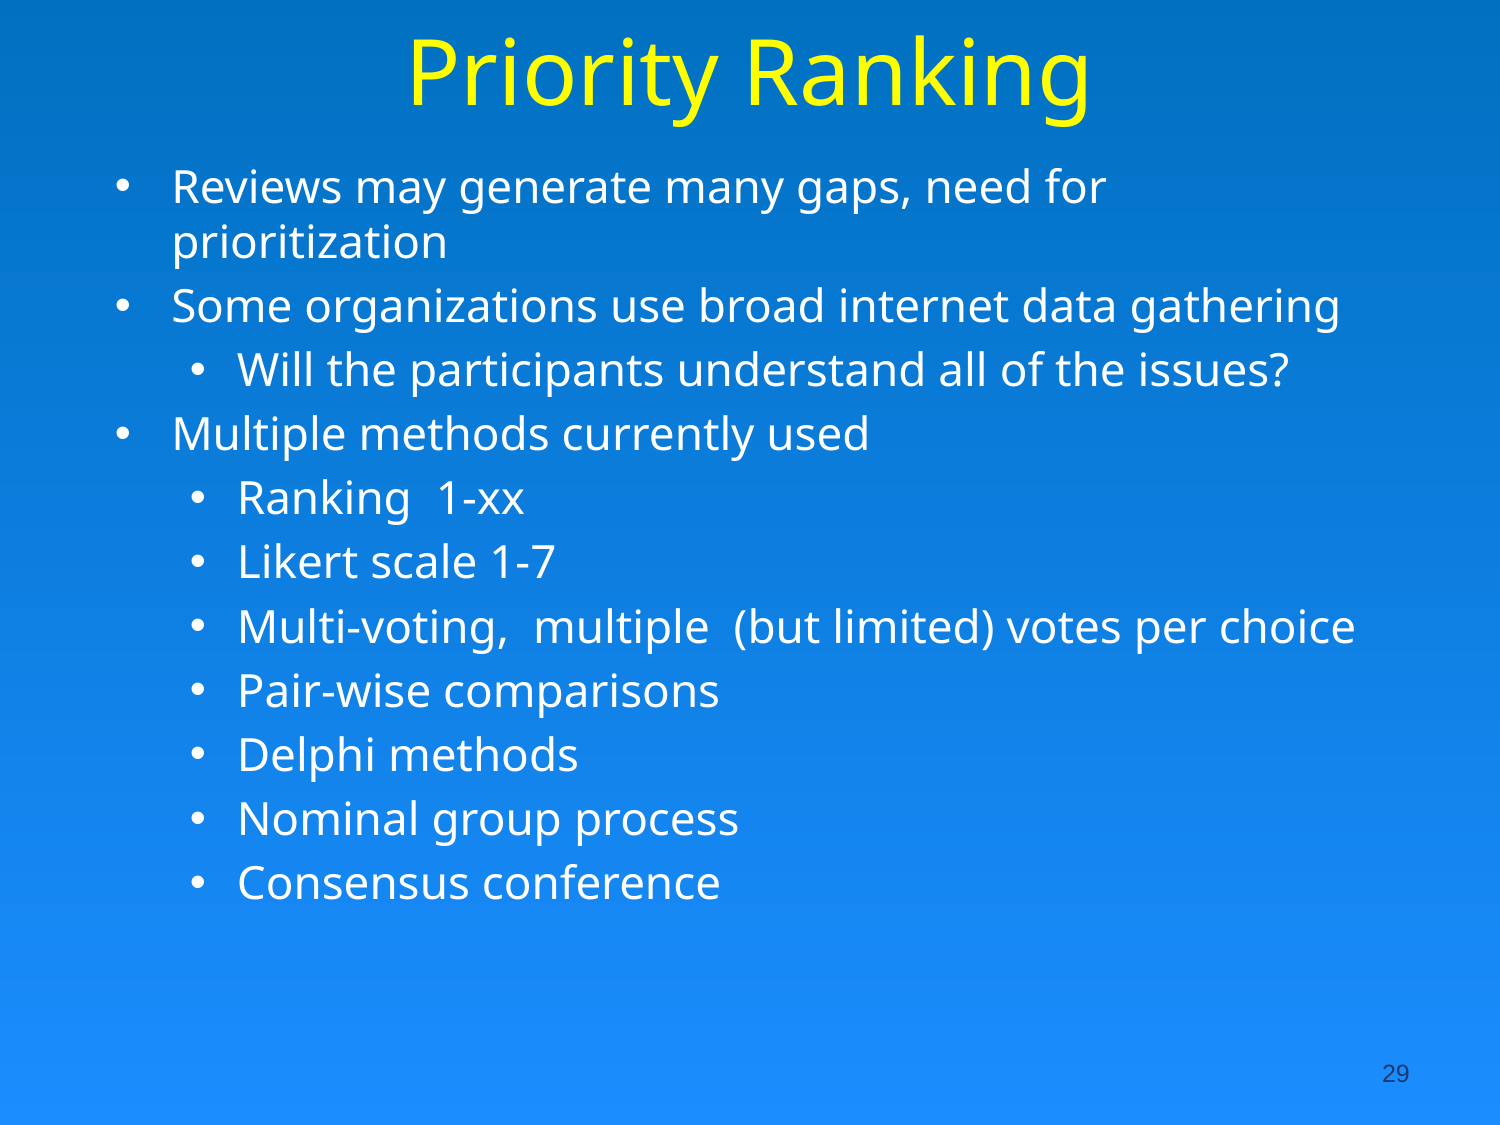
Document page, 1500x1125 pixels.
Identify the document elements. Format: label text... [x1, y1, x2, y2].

slide_number 29 [1074, 1042, 1425, 1103]
list Reviews may generate many gaps, need for prioritization Some organizations use broad internet data gathering Will the participants understand all of the issues? Multiple methods currently used Ranking 1-xx Likert scale 1-7 Multi-voting, multiple (but limited) votes per choice Pair-wise comparisons Delphi methods Nominal group process Consensus conference [99, 149, 1376, 876]
title Priority Ranking [212, 0, 1288, 138]
